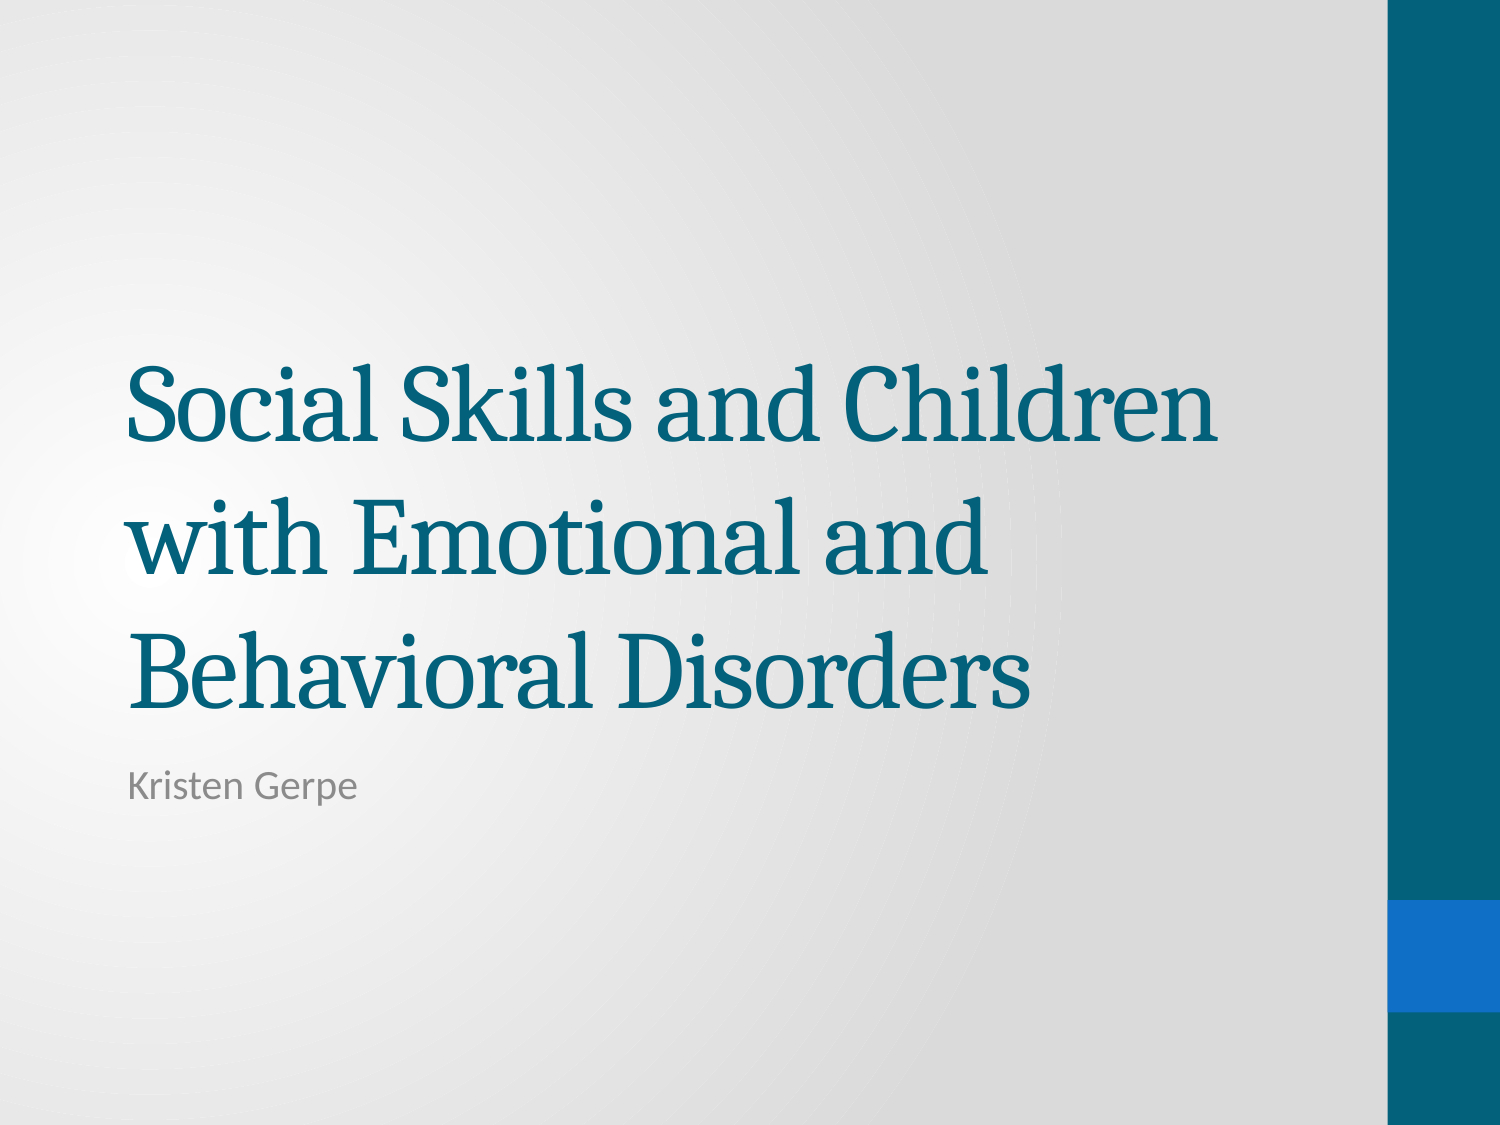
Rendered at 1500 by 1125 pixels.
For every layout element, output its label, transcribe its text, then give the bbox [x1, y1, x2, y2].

subtitle Kristen Gerpe [112, 750, 1173, 925]
title Social Skills and Children with Emotional and Behavioral Disorders [112, 312, 1350, 738]
